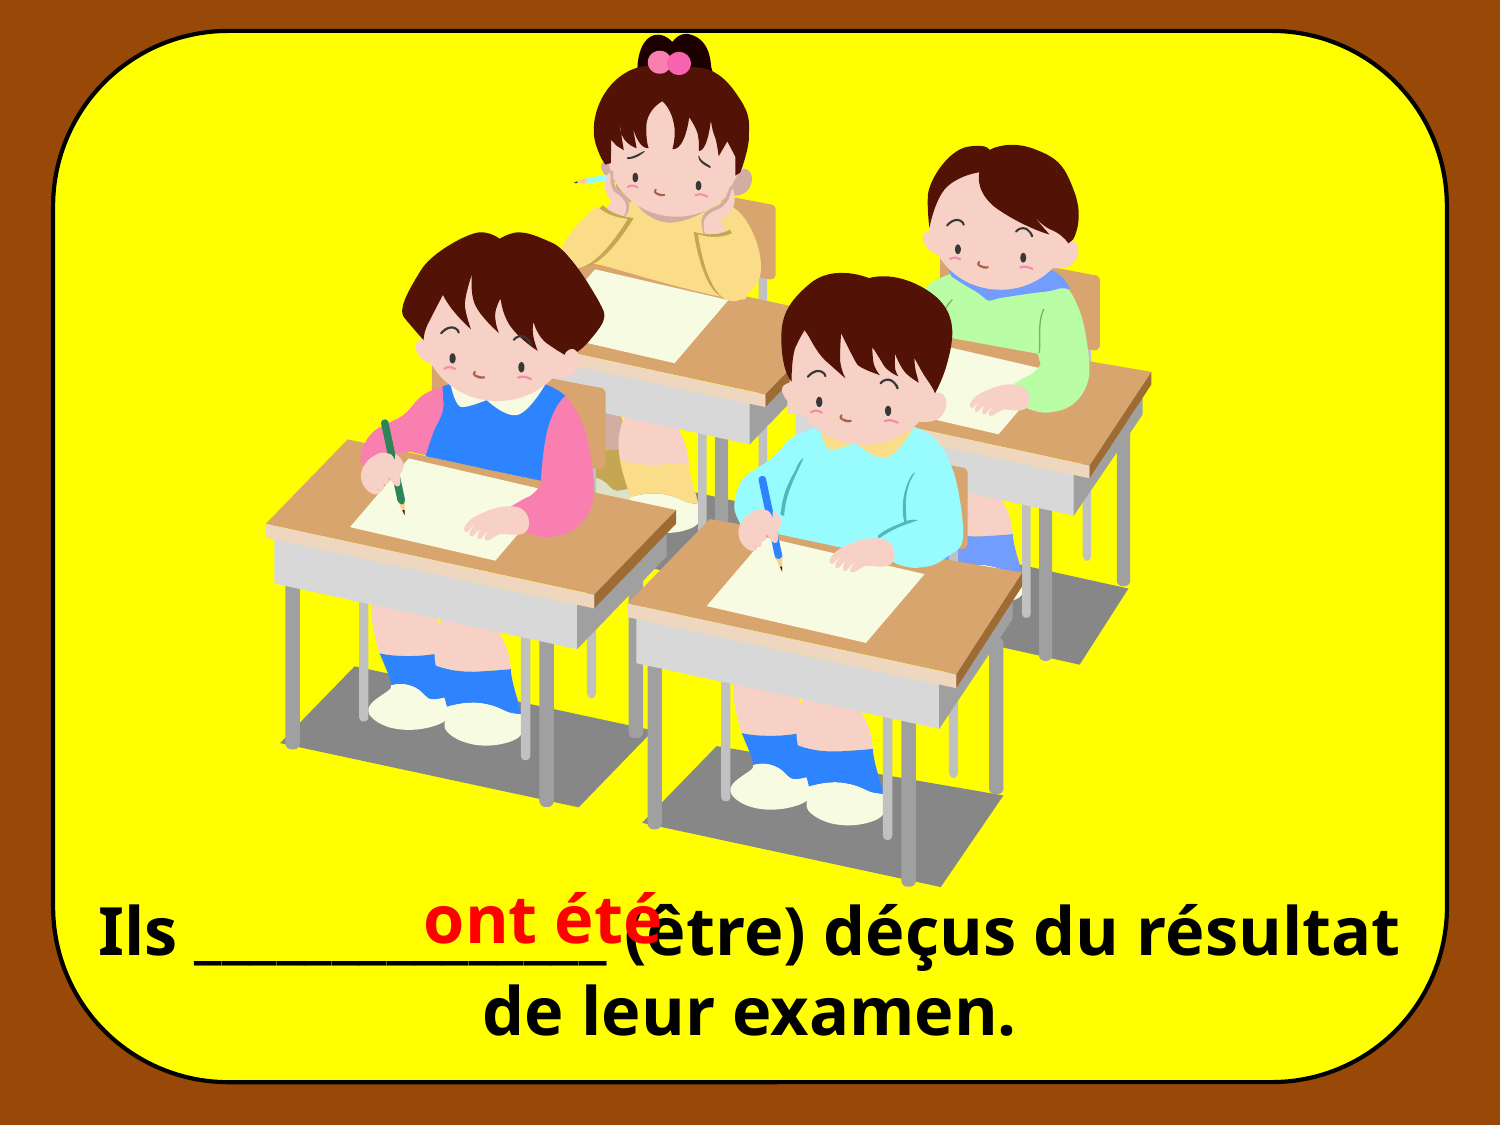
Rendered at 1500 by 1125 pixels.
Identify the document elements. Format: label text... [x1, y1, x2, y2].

text_box ont été [218, 869, 869, 965]
text_box [50, 28, 1450, 934]
picture [265, 30, 1152, 888]
text_box Ils _______________ (être) déçus du résultat de leur examen. [53, 881, 1447, 1057]
text_box [133, 1057, 1367, 1085]
